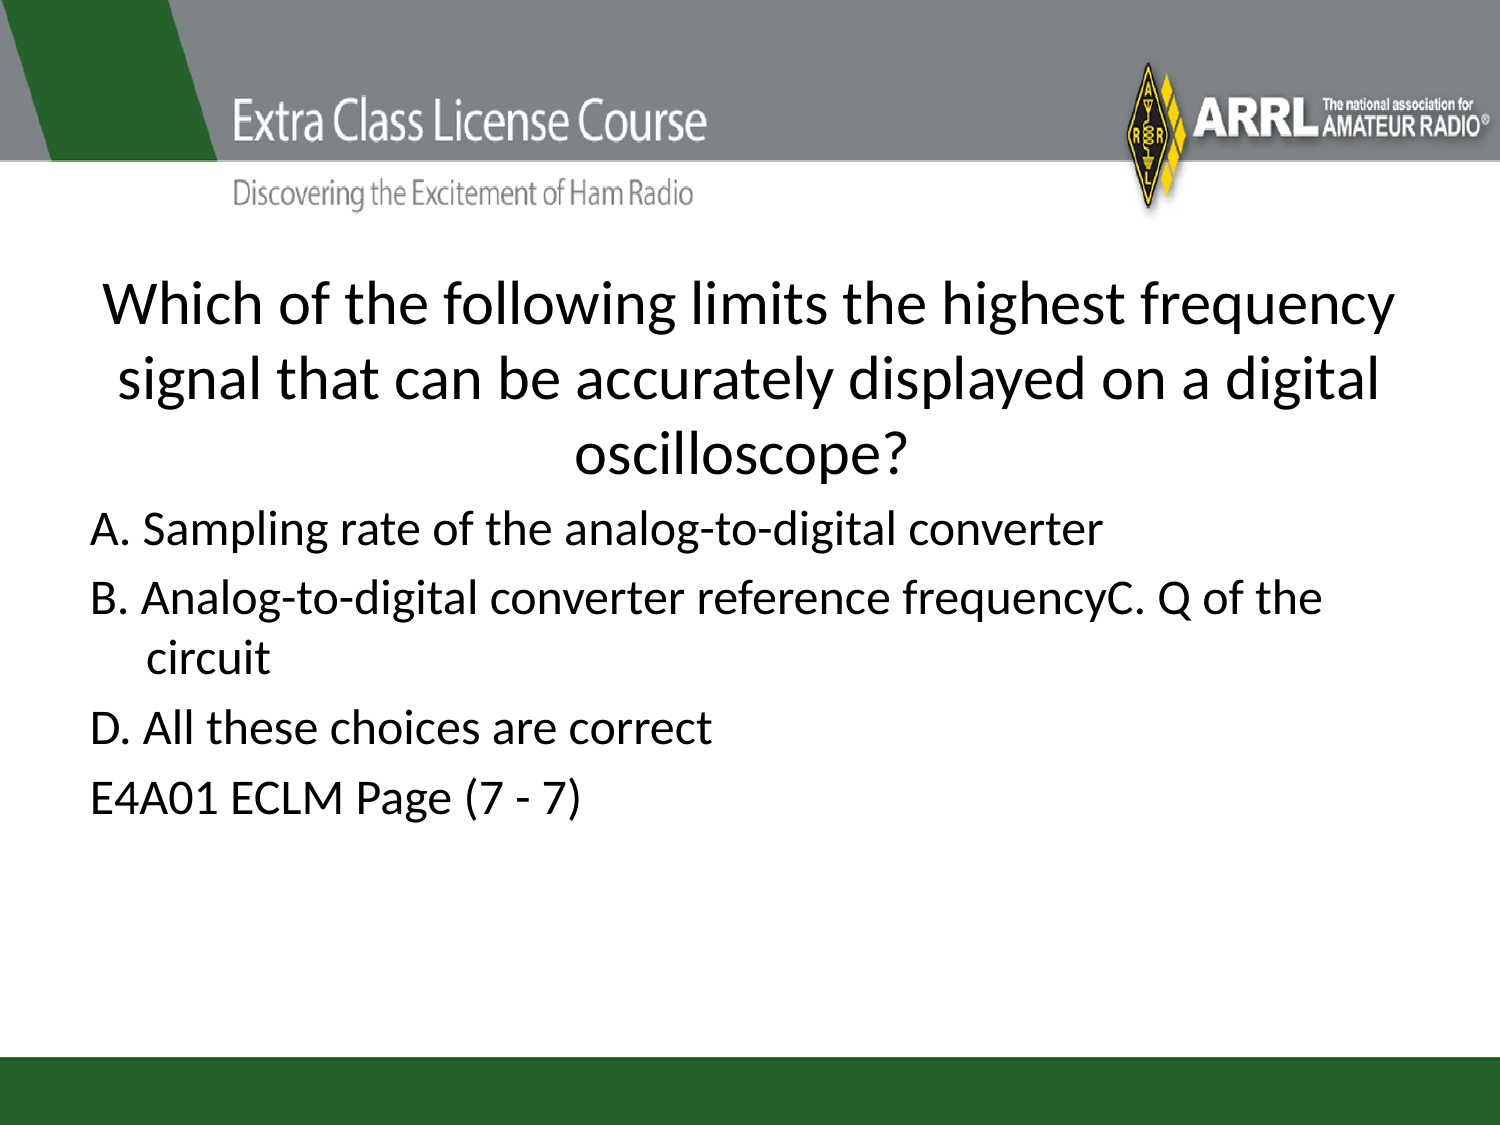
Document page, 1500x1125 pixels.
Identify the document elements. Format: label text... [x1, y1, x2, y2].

title Which of the following limits the highest frequency signal that can be accurately displayed on a digital oscilloscope? [75, 254, 1425, 435]
list A. Sampling rate of the analog-to-digital converter B. Analog-to-digital converter reference frequencyC. Q of the circuit D. All these choices are correct E4A01 ECLM Page (7 - 7) [75, 487, 1425, 1005]
picture [0, 0, 1500, 1125]
